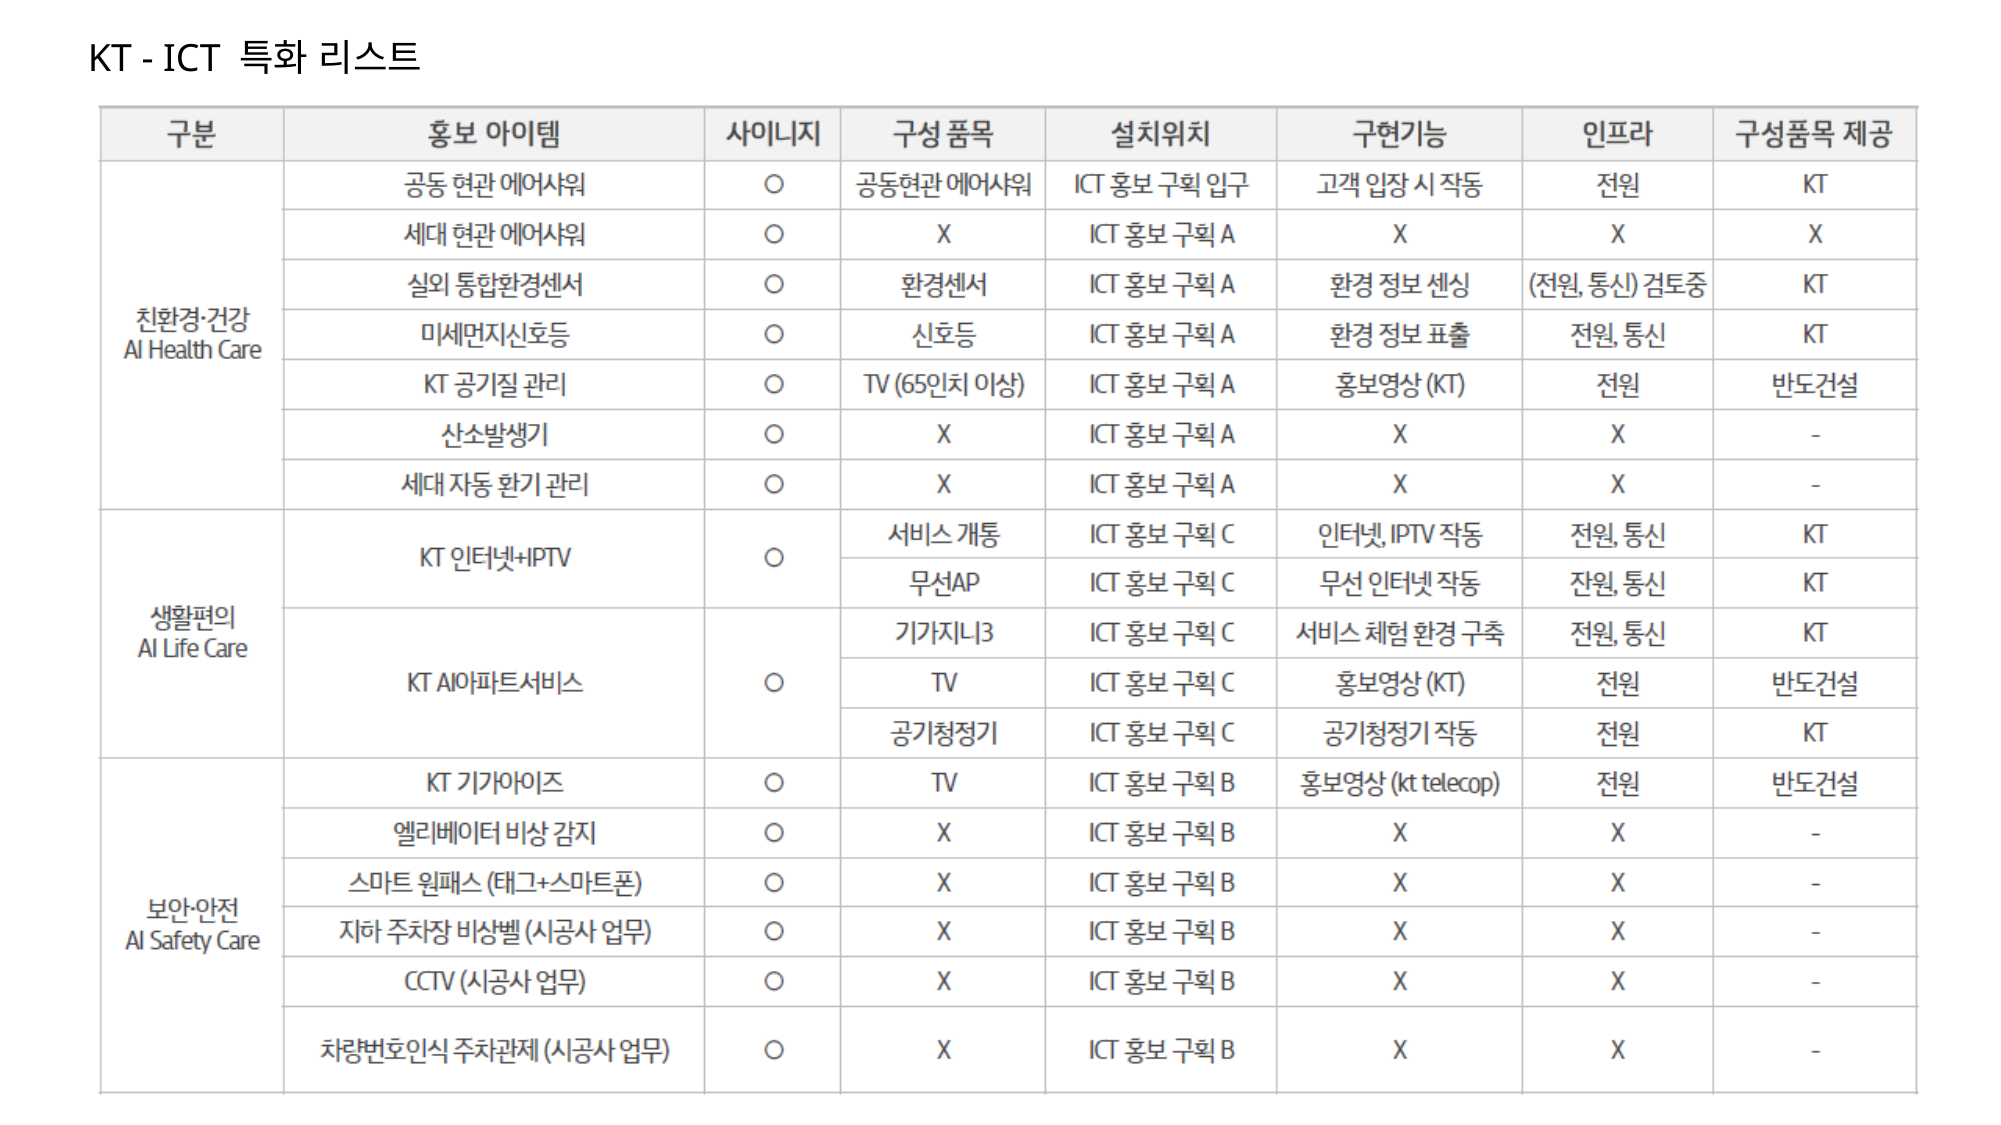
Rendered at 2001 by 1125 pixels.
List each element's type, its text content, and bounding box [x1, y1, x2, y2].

text_box KT - ICT 특화 리스트 [73, 26, 1161, 87]
picture [91, 101, 1930, 1106]
